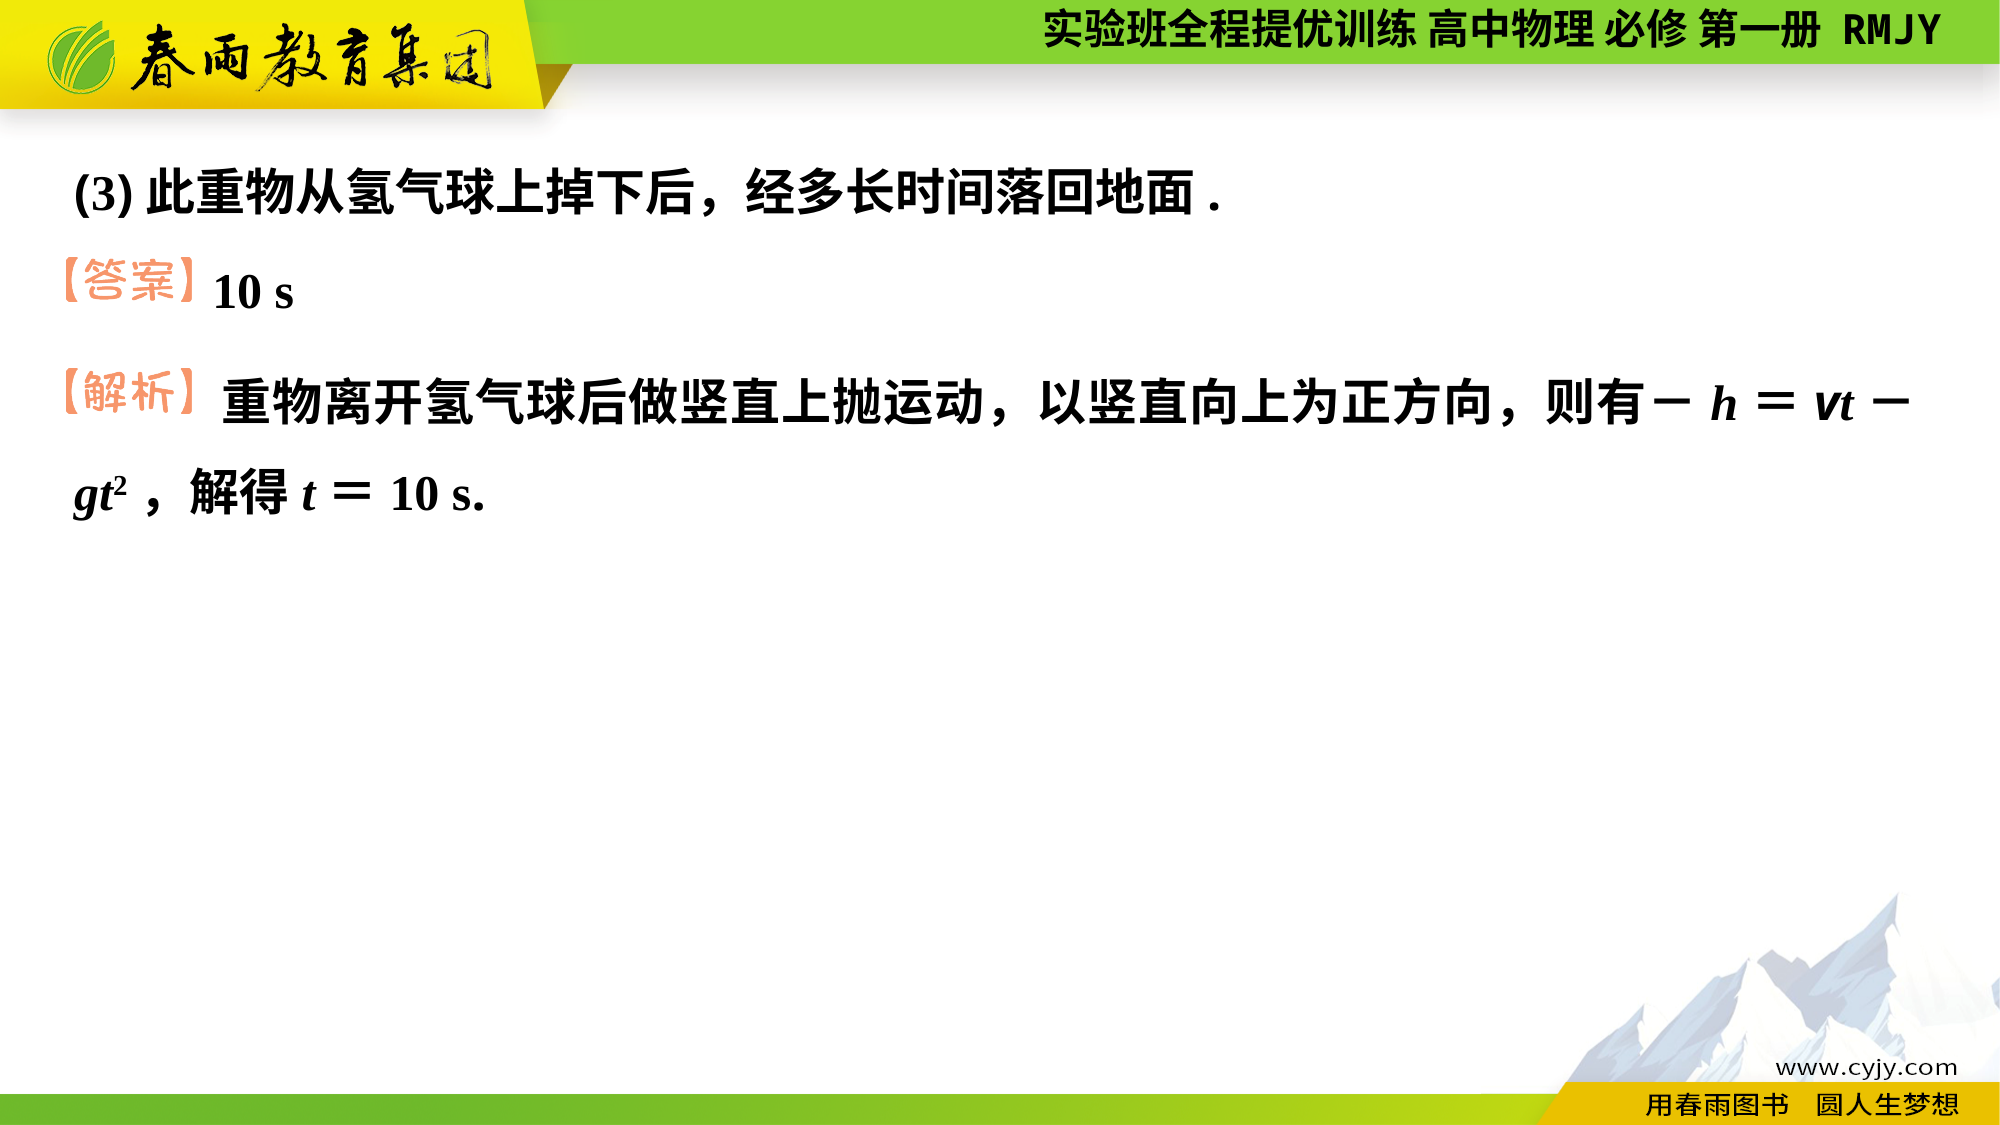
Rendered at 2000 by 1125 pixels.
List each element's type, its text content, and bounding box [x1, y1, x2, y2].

text_box 10 s [197, 221, 310, 326]
picture [0, 0, 2000, 1125]
list (3)此重物从氢气球上掉下后，经多长时间落回地面. [59, 122, 1944, 217]
